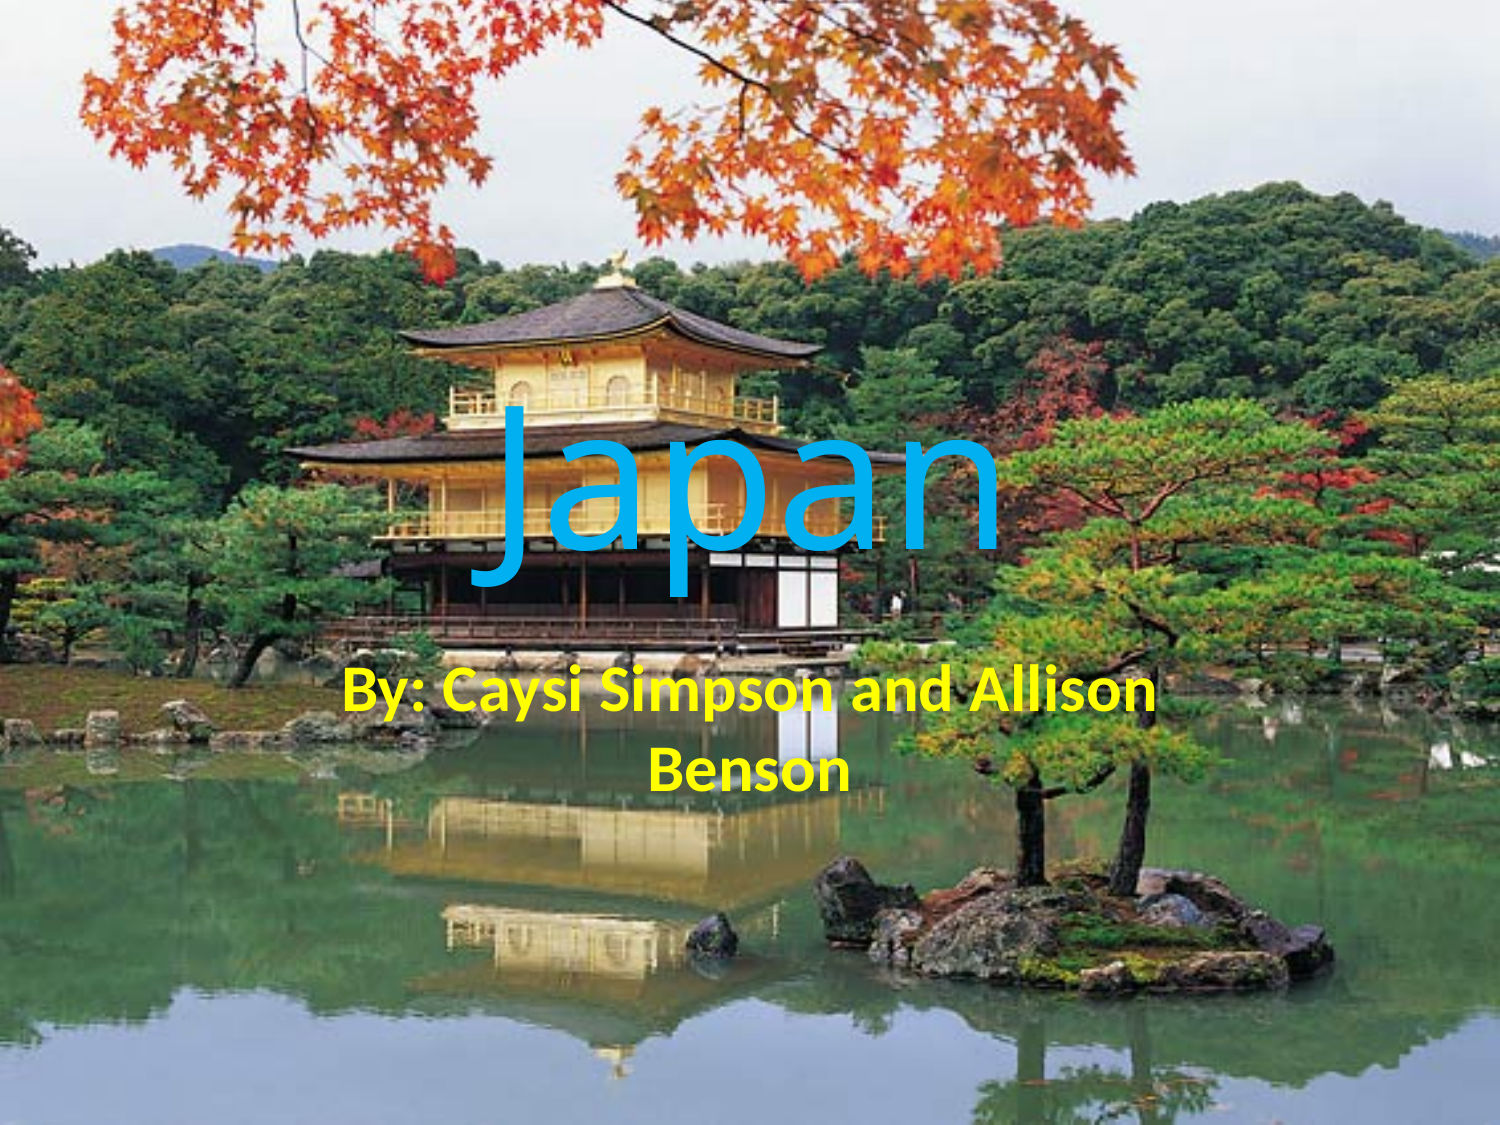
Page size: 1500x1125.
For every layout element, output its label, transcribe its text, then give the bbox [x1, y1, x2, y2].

picture [0, 0, 1500, 1125]
title Japan [112, 349, 1388, 591]
subtitle By: Caysi Simpson and Allison Benson [224, 637, 1276, 926]
